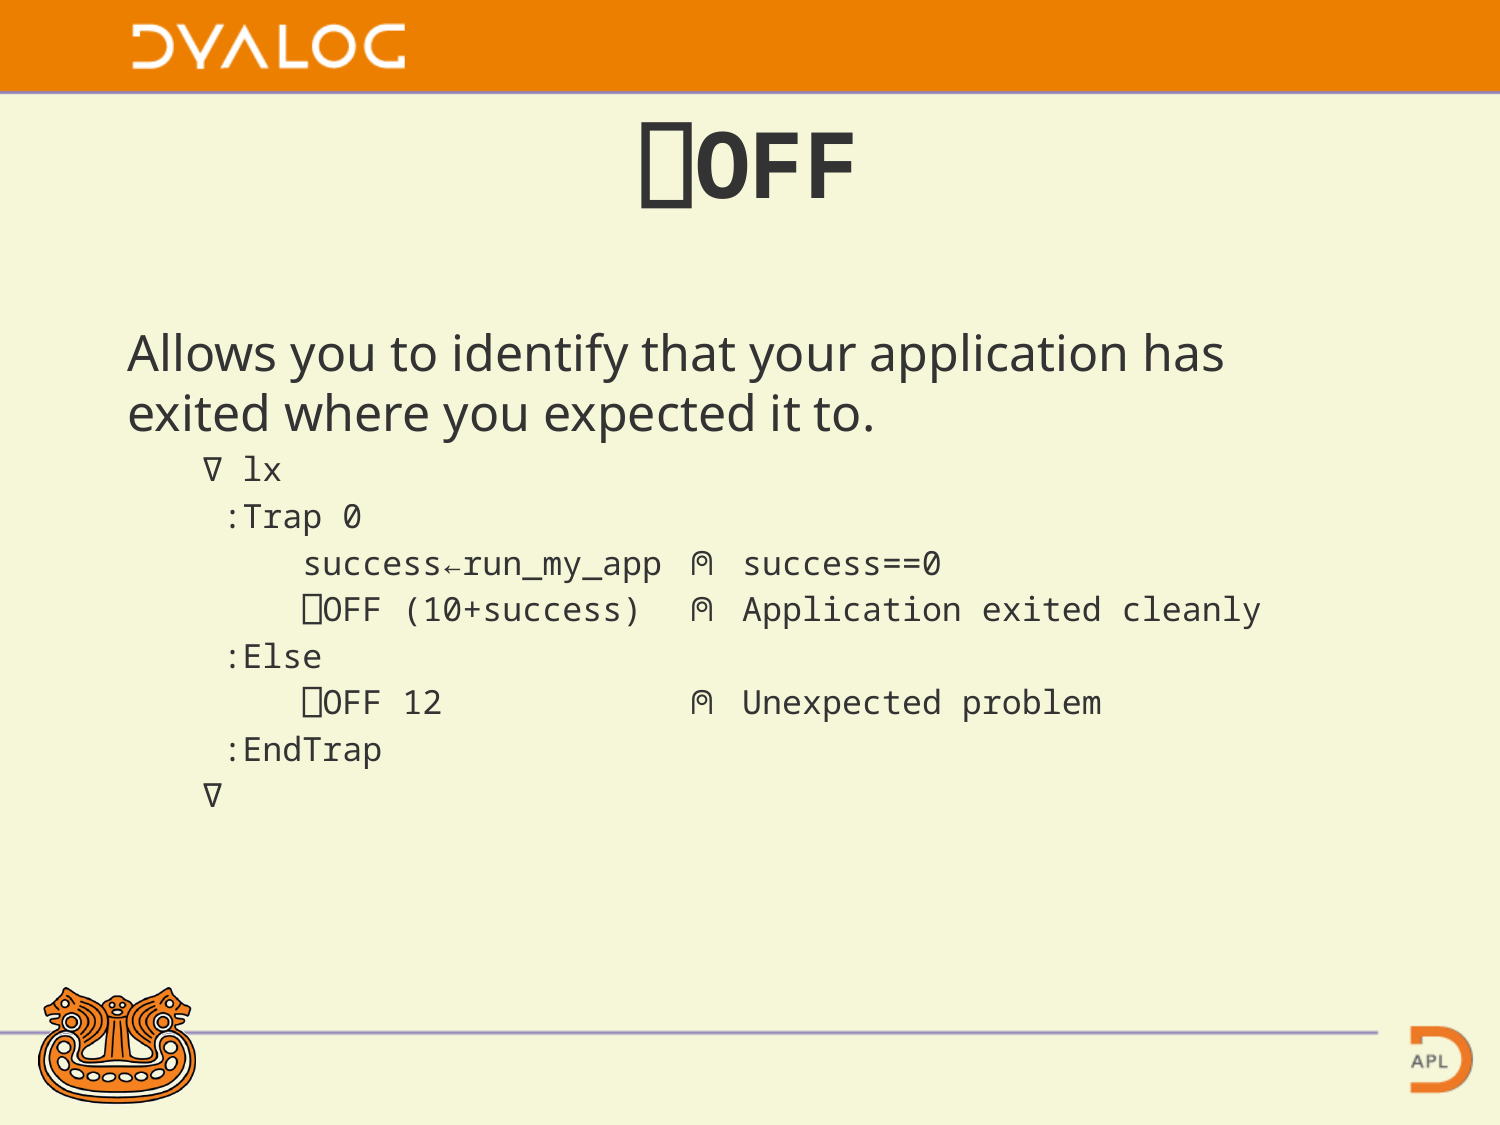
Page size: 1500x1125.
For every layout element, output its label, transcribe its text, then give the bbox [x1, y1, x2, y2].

picture [0, 0, 1500, 1125]
text_box Allows you to identify that your application has exited where you expected it to. ∇ lx :Trap 0 success←run_my_app ⍝ success==0 ⎕OFF (10+success) ⍝ Application exited cleanly :Else ⎕OFF 12 ⍝ Unexpected problem :EndTrap ∇ [112, 314, 1388, 1024]
title ⎕OFF [112, 99, 1388, 288]
